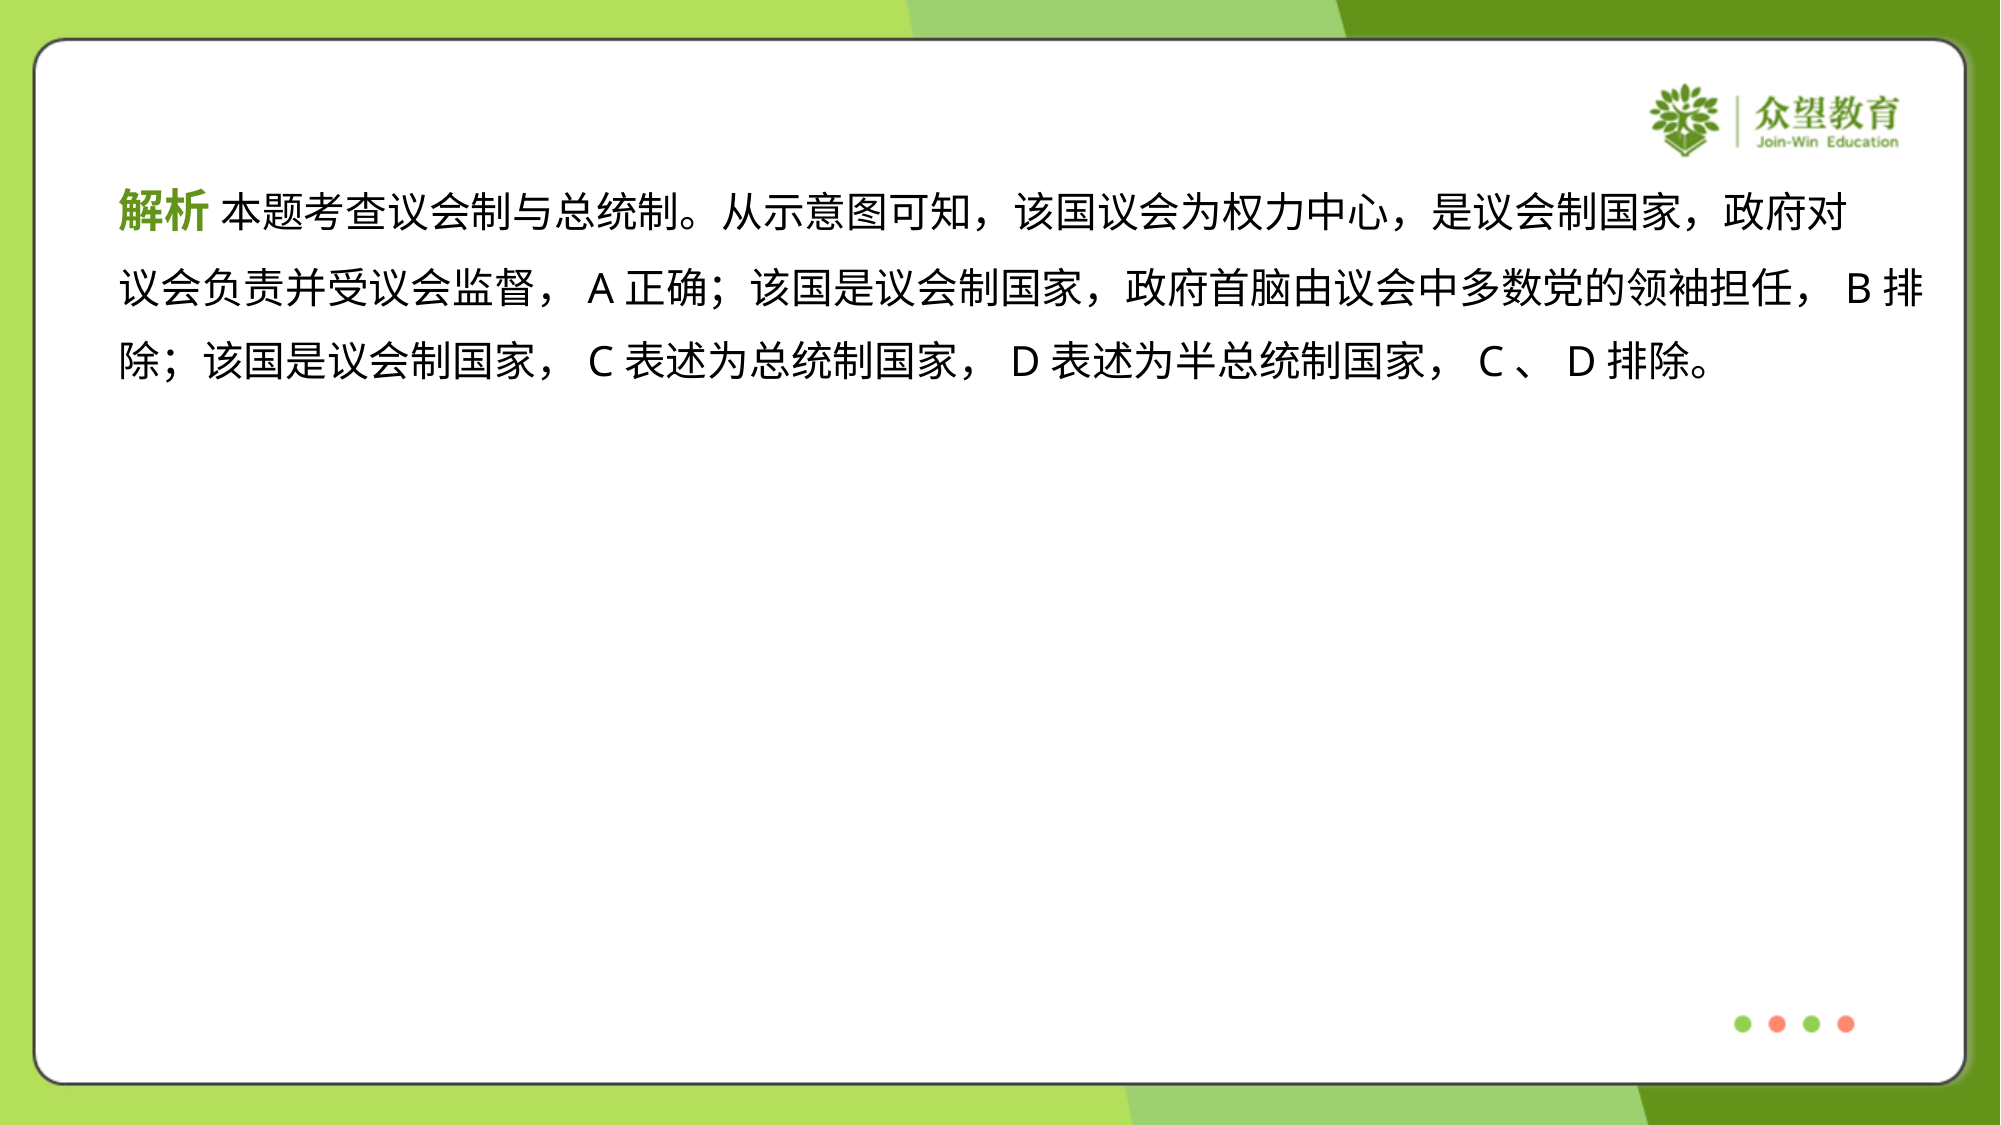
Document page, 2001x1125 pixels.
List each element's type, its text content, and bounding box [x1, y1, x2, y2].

picture [0, 0, 2000, 1125]
text_box 解析 本题考查议会制与总统制。从示意图可知，该国议会为权力中心，是议会制国家，政府对 议会负责并受议会监督，A正确；该国是议会制国家，政府首脑由议会中多数党的领袖担任，B排 除；该国是议会制国家，C表述为总统制国家，D表述为半总统制国家，C、D排除。 [118, 159, 1883, 377]
